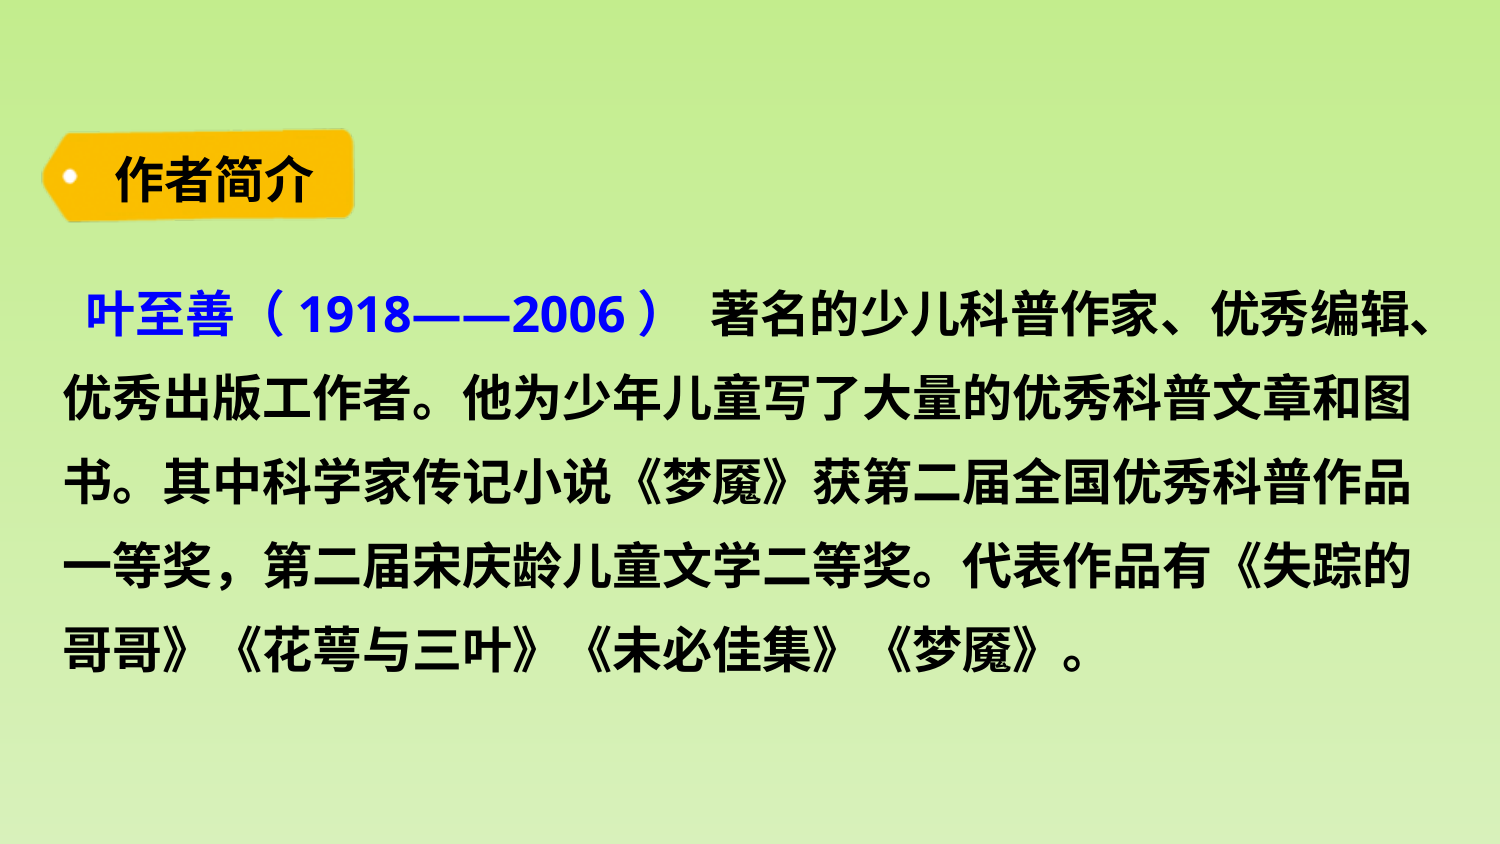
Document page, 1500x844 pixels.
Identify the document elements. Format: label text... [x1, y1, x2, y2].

text_box 叶至善（1918——2006） 著名的少儿科普作家、优秀编辑、优秀出版工作者。他为少年儿童写了大量的优秀科普文章和图书。其中科学家传记小说《梦魇》获第二届全国优秀科普作品一等奖，第二届宋庆龄儿童文学二等奖。代表作品有《失踪的哥哥》《花萼与三叶》《未必佳集》《梦魇》。 [47, 251, 1453, 686]
picture [28, 124, 366, 227]
